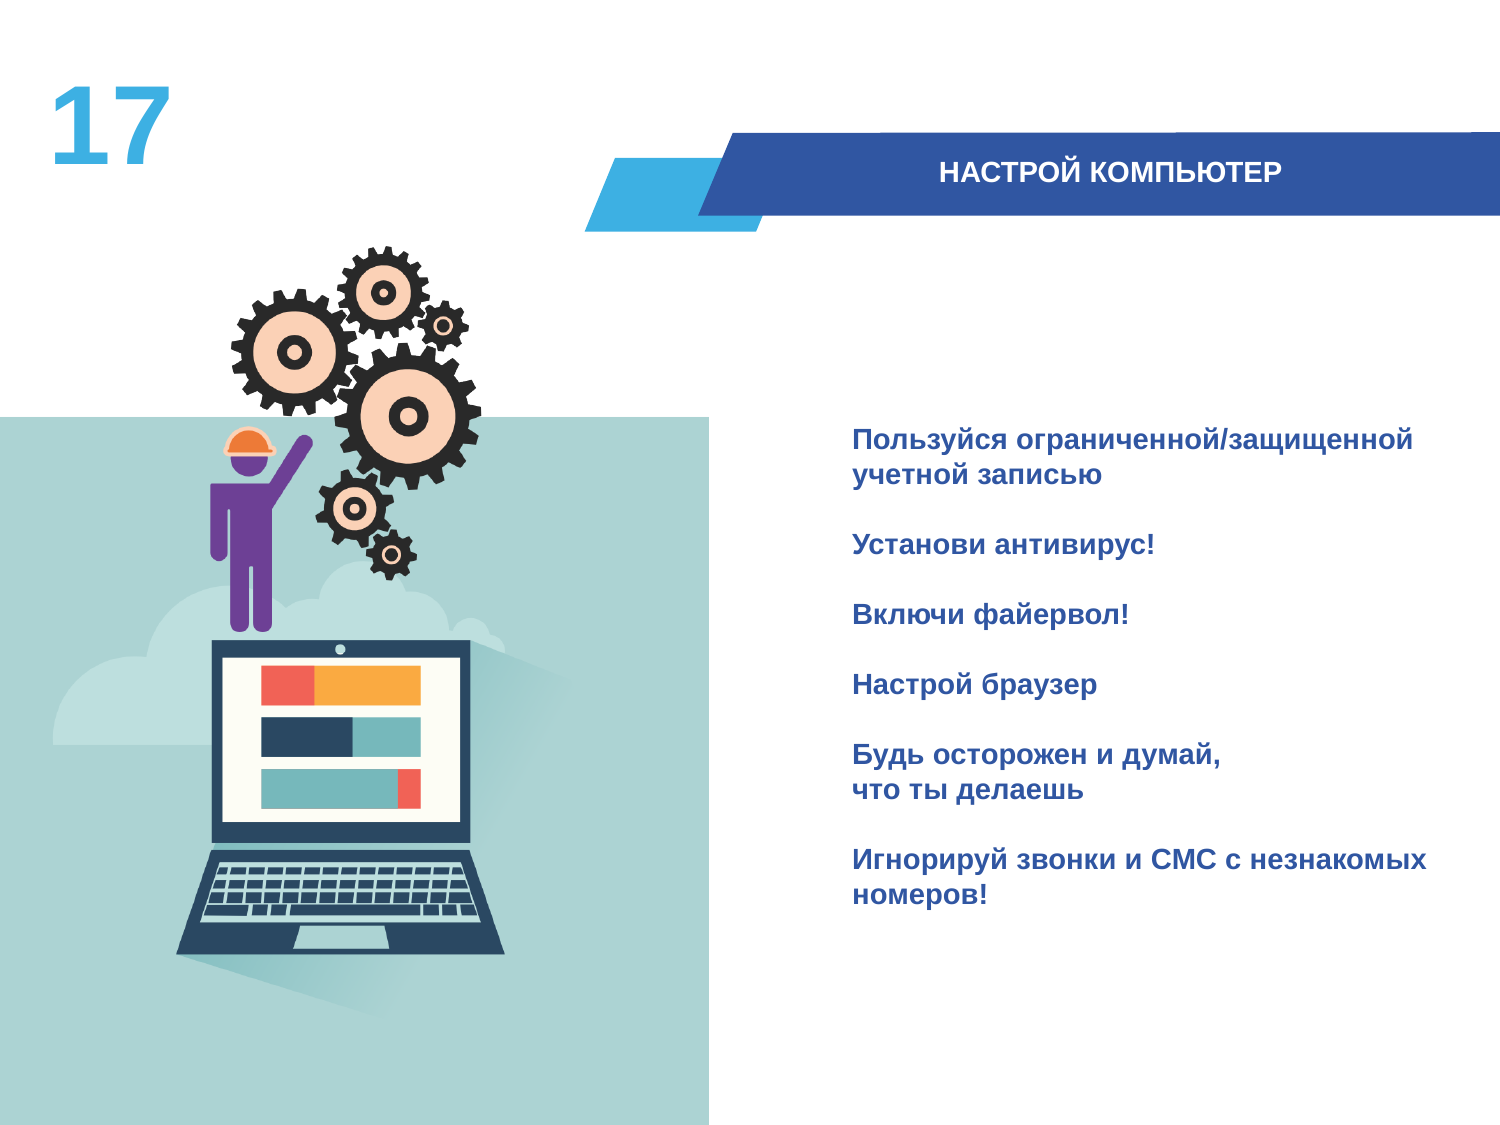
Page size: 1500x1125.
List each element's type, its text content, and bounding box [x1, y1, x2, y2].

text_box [584, 132, 1500, 232]
text_box Пользуйся ограниченной/защищенной учетной записью Установи антивирус! Включи файервол! Настрой браузер Будь осторожен и думай, что ты делаешь Игнорируй звонки и СМС с незнакомых номеров! [837, 413, 1465, 953]
picture [0, 246, 709, 1125]
text_box 17 [33, 78, 266, 161]
